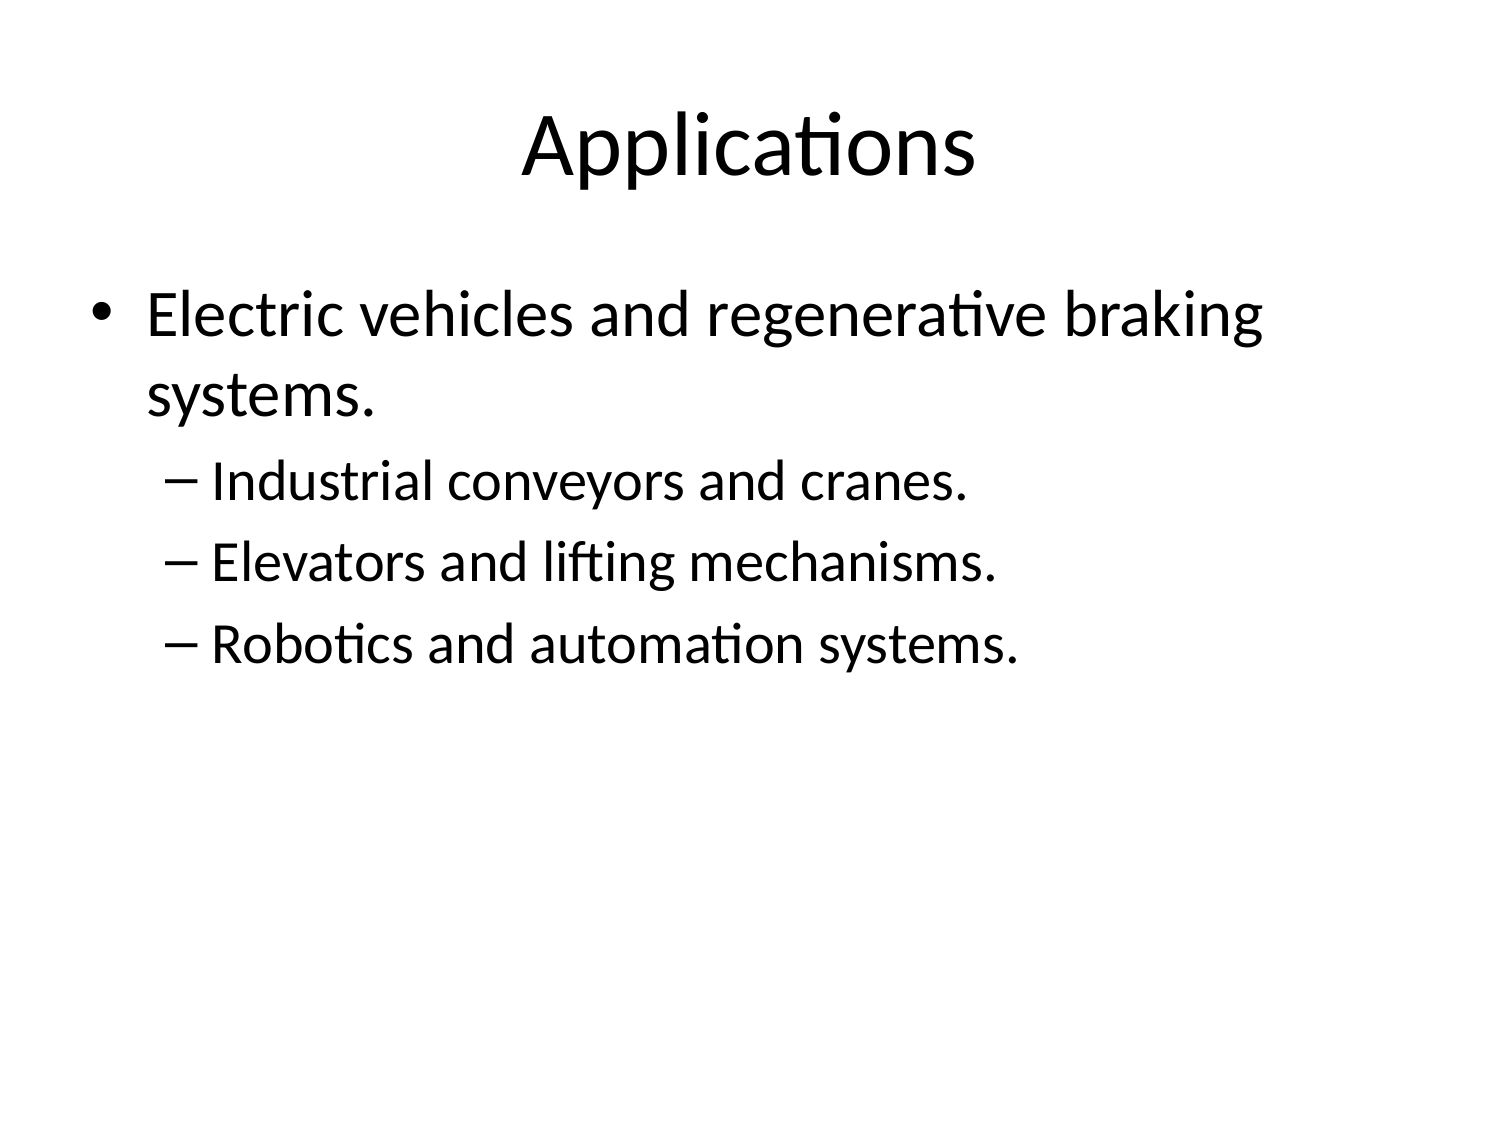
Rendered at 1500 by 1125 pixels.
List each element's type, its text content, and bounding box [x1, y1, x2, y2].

list Electric vehicles and regenerative braking systems. Industrial conveyors and cranes. Elevators and lifting mechanisms. Robotics and automation systems. [75, 262, 1425, 1005]
title Applications [75, 45, 1425, 233]
